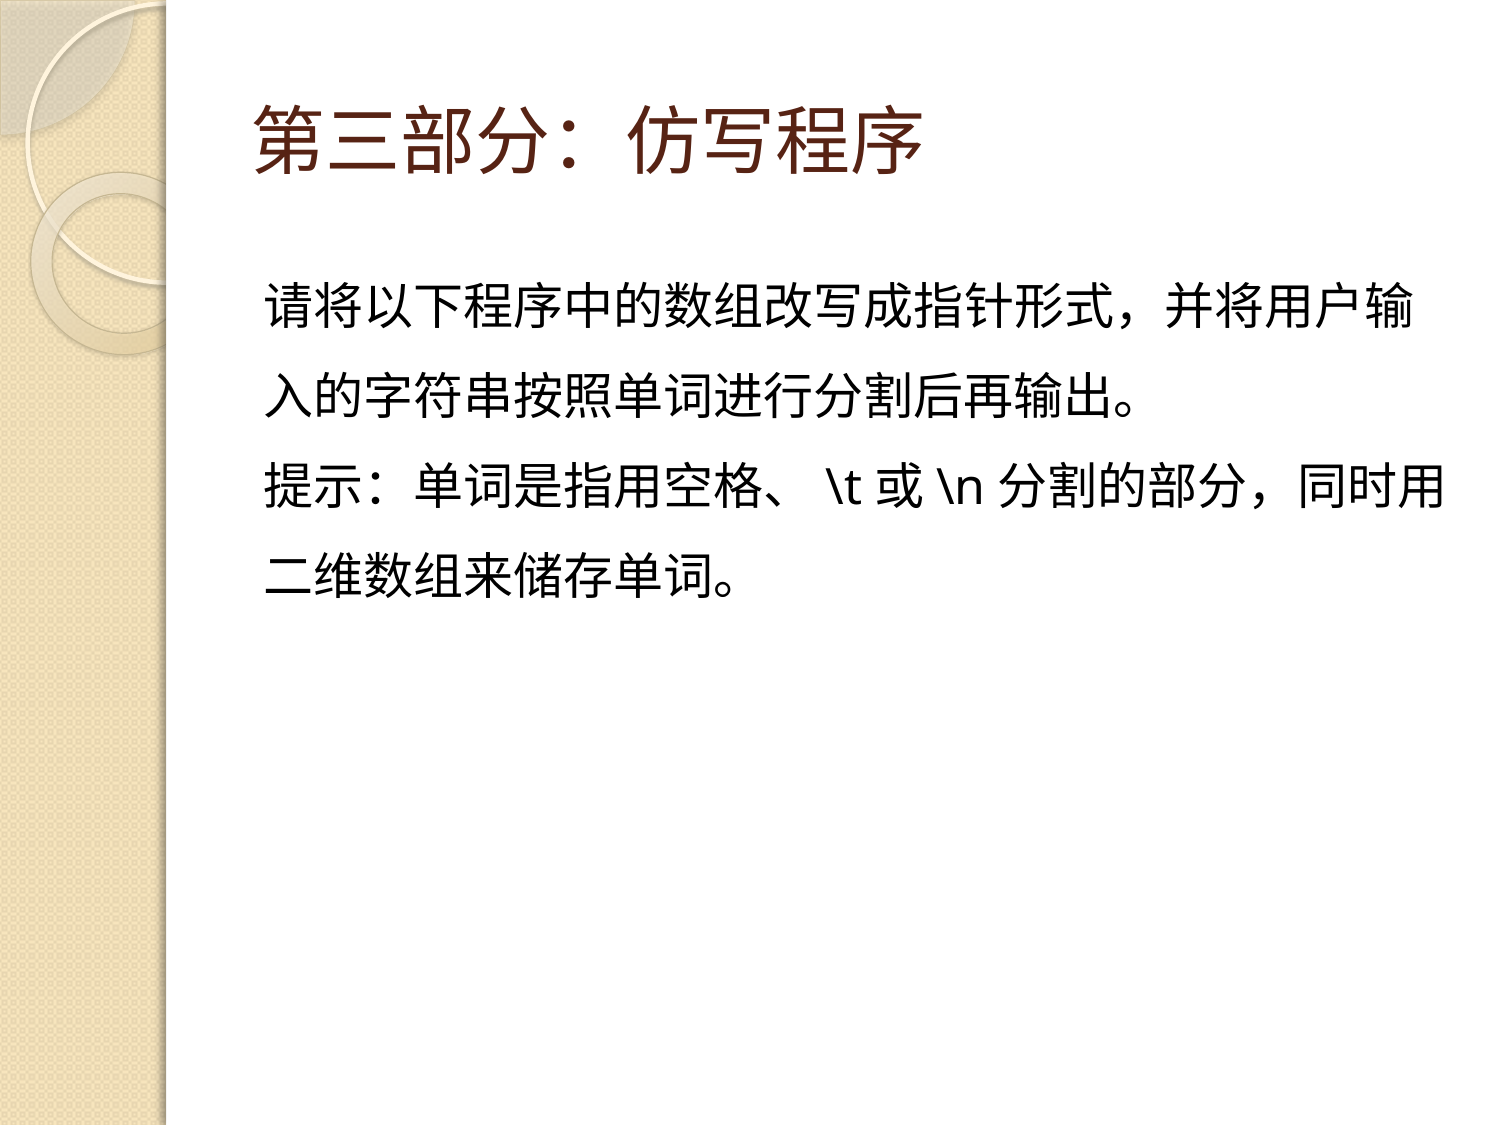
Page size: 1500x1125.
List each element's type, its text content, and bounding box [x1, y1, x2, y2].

title 第三部分：仿写程序 [235, 45, 1466, 233]
list 请将以下程序中的数组改写成指针形式，并将用户输入的字符串按照单词进行分割后再输出。 提示：单词是指用空格、\t或\n分割的部分，同时用二维数组来储存单词。 [235, 237, 1466, 1025]
